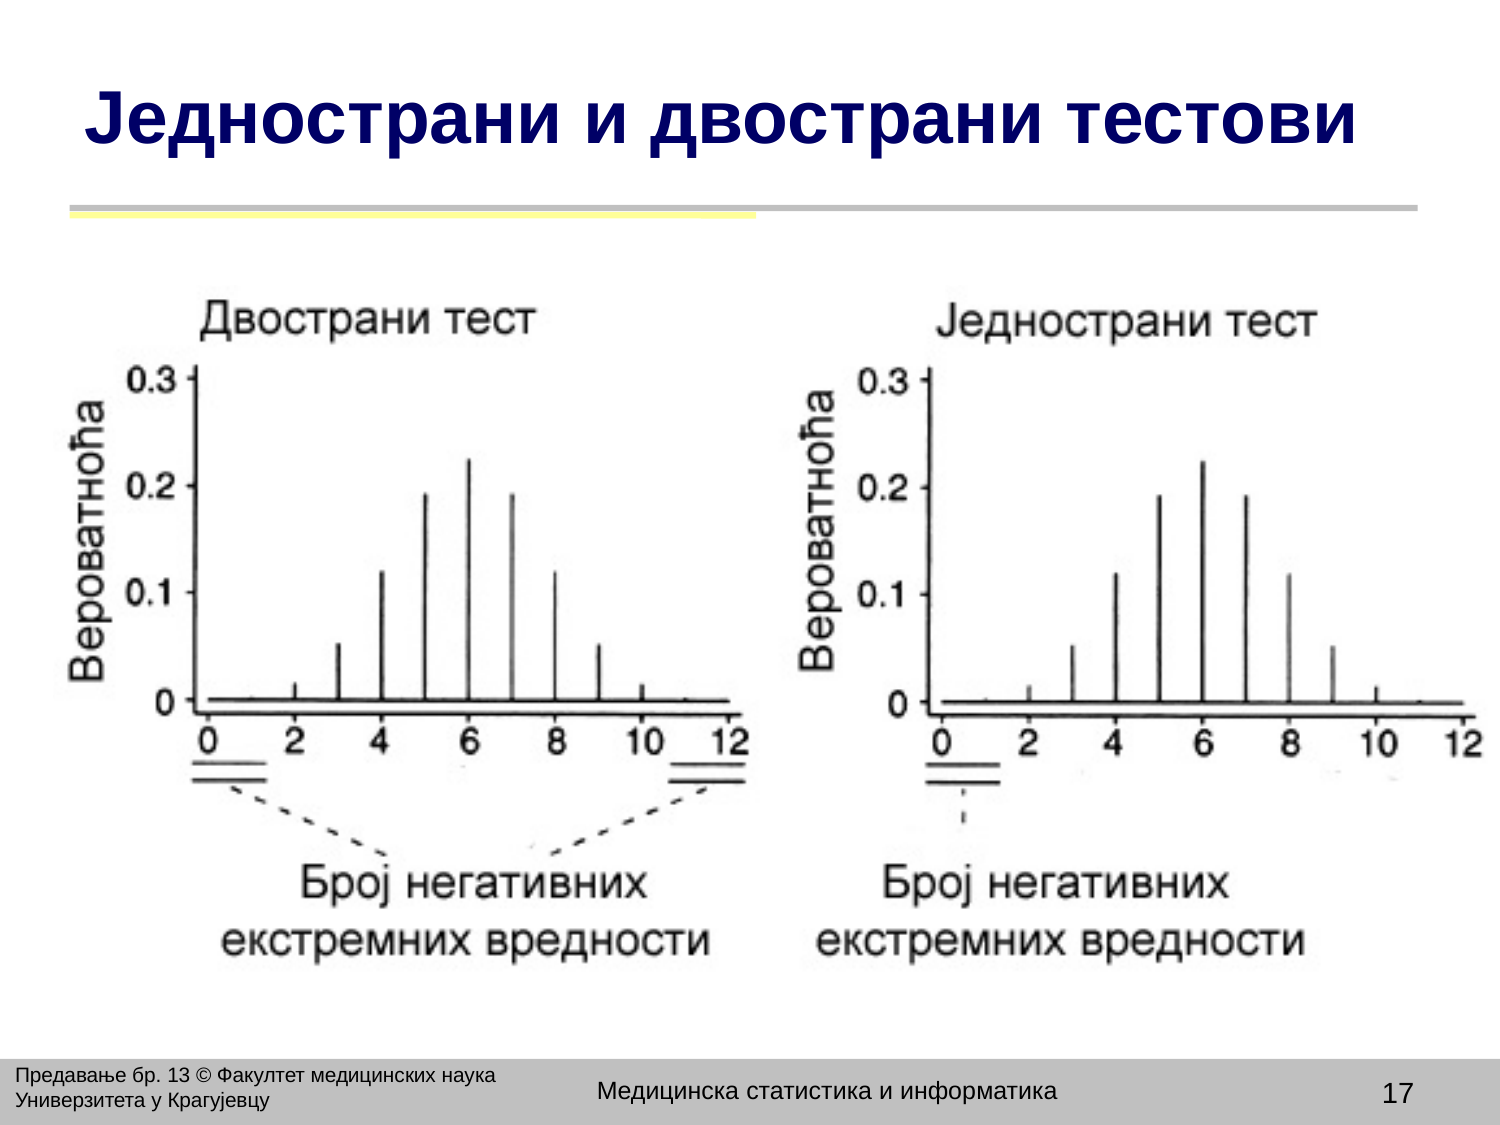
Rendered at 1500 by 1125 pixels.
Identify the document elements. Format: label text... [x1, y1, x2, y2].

picture [53, 284, 1500, 988]
slide_number 17 [1164, 1066, 1430, 1125]
title Jеднострани и двострани тестови [69, 19, 1426, 208]
slide_number Предавање бр. 13 © Факултет медицинских наука Универзитета у Крагујевцу [0, 1053, 629, 1108]
footer Медицинска статистика и информатика [512, 1066, 1144, 1125]
